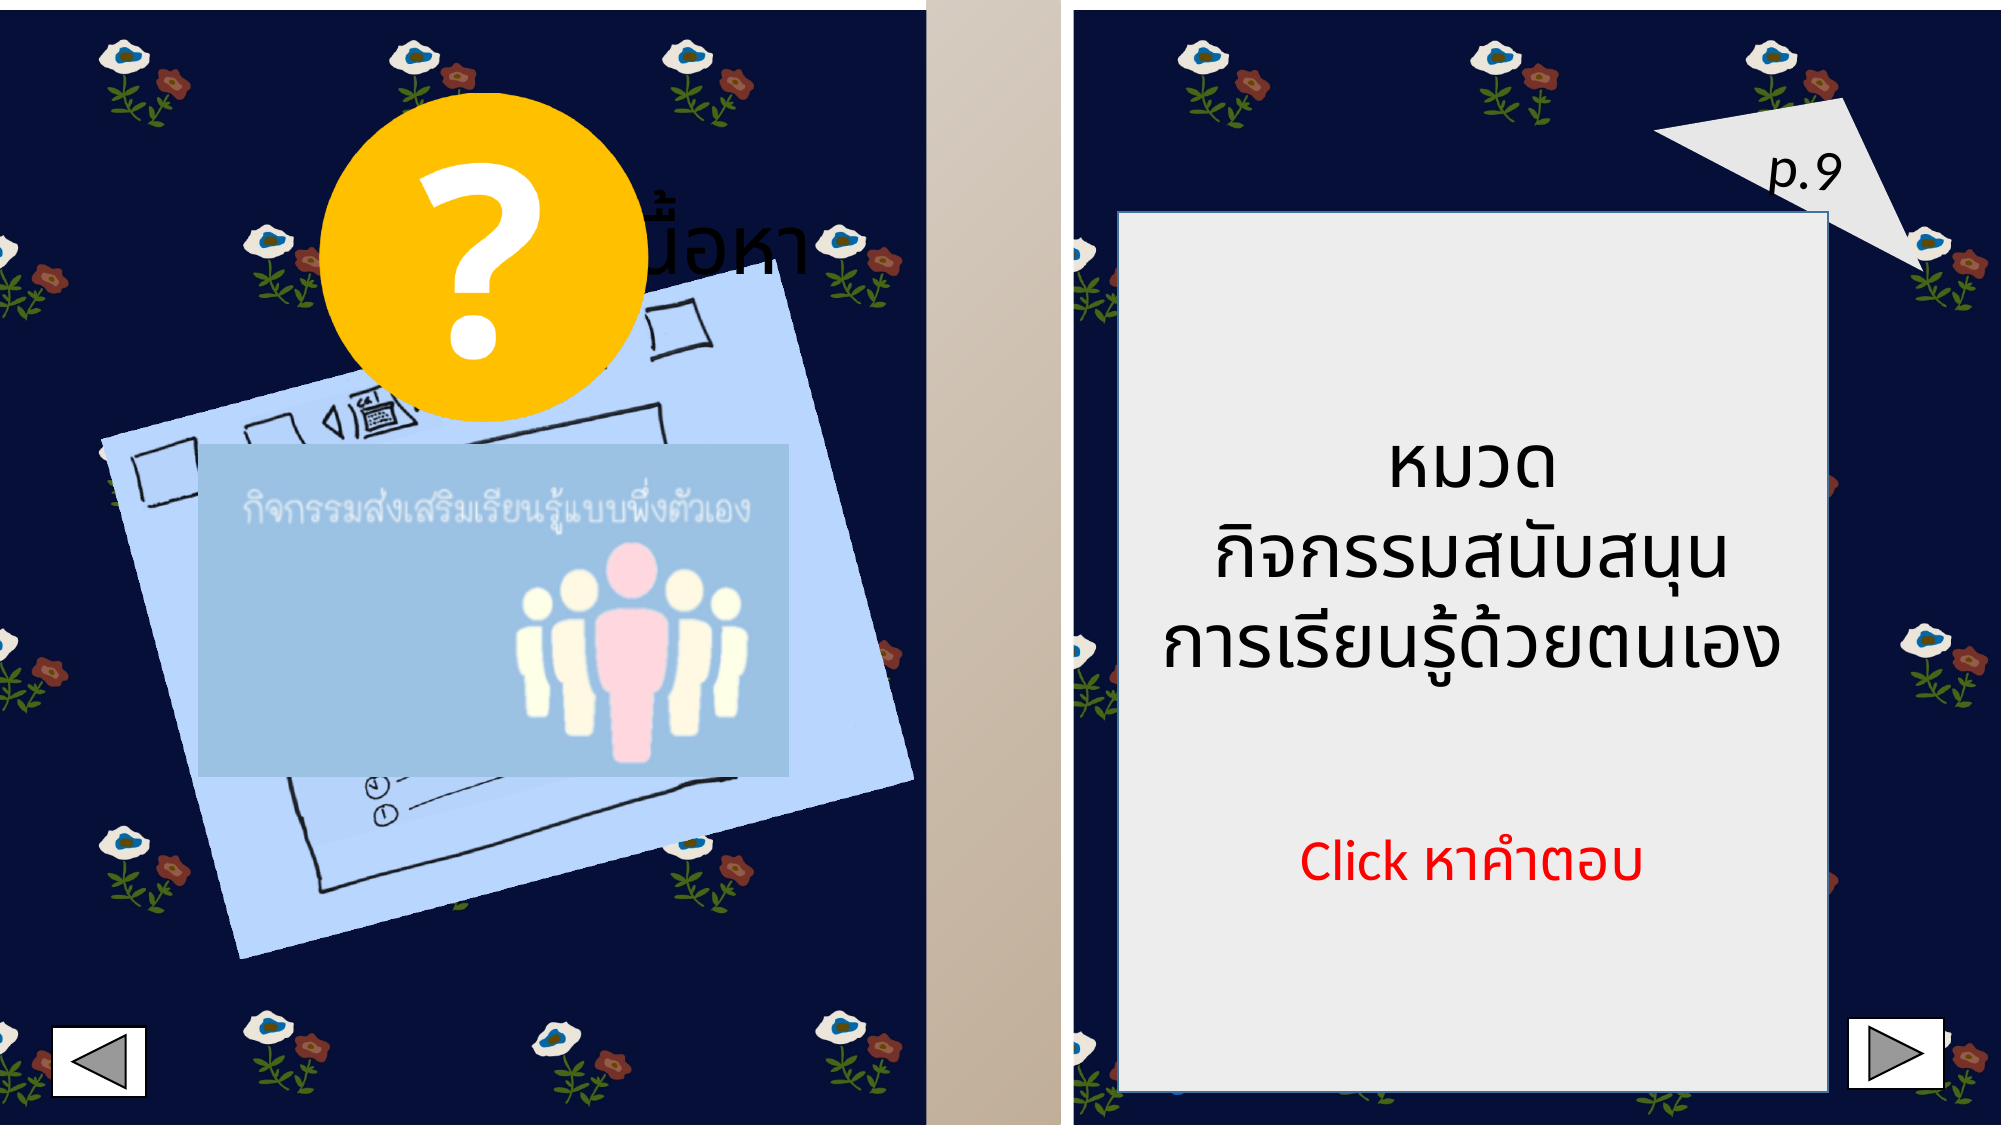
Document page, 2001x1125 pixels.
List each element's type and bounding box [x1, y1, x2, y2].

text_box [925, 0, 1062, 1125]
picture [1073, 10, 2001, 1125]
picture [0, 10, 927, 1125]
